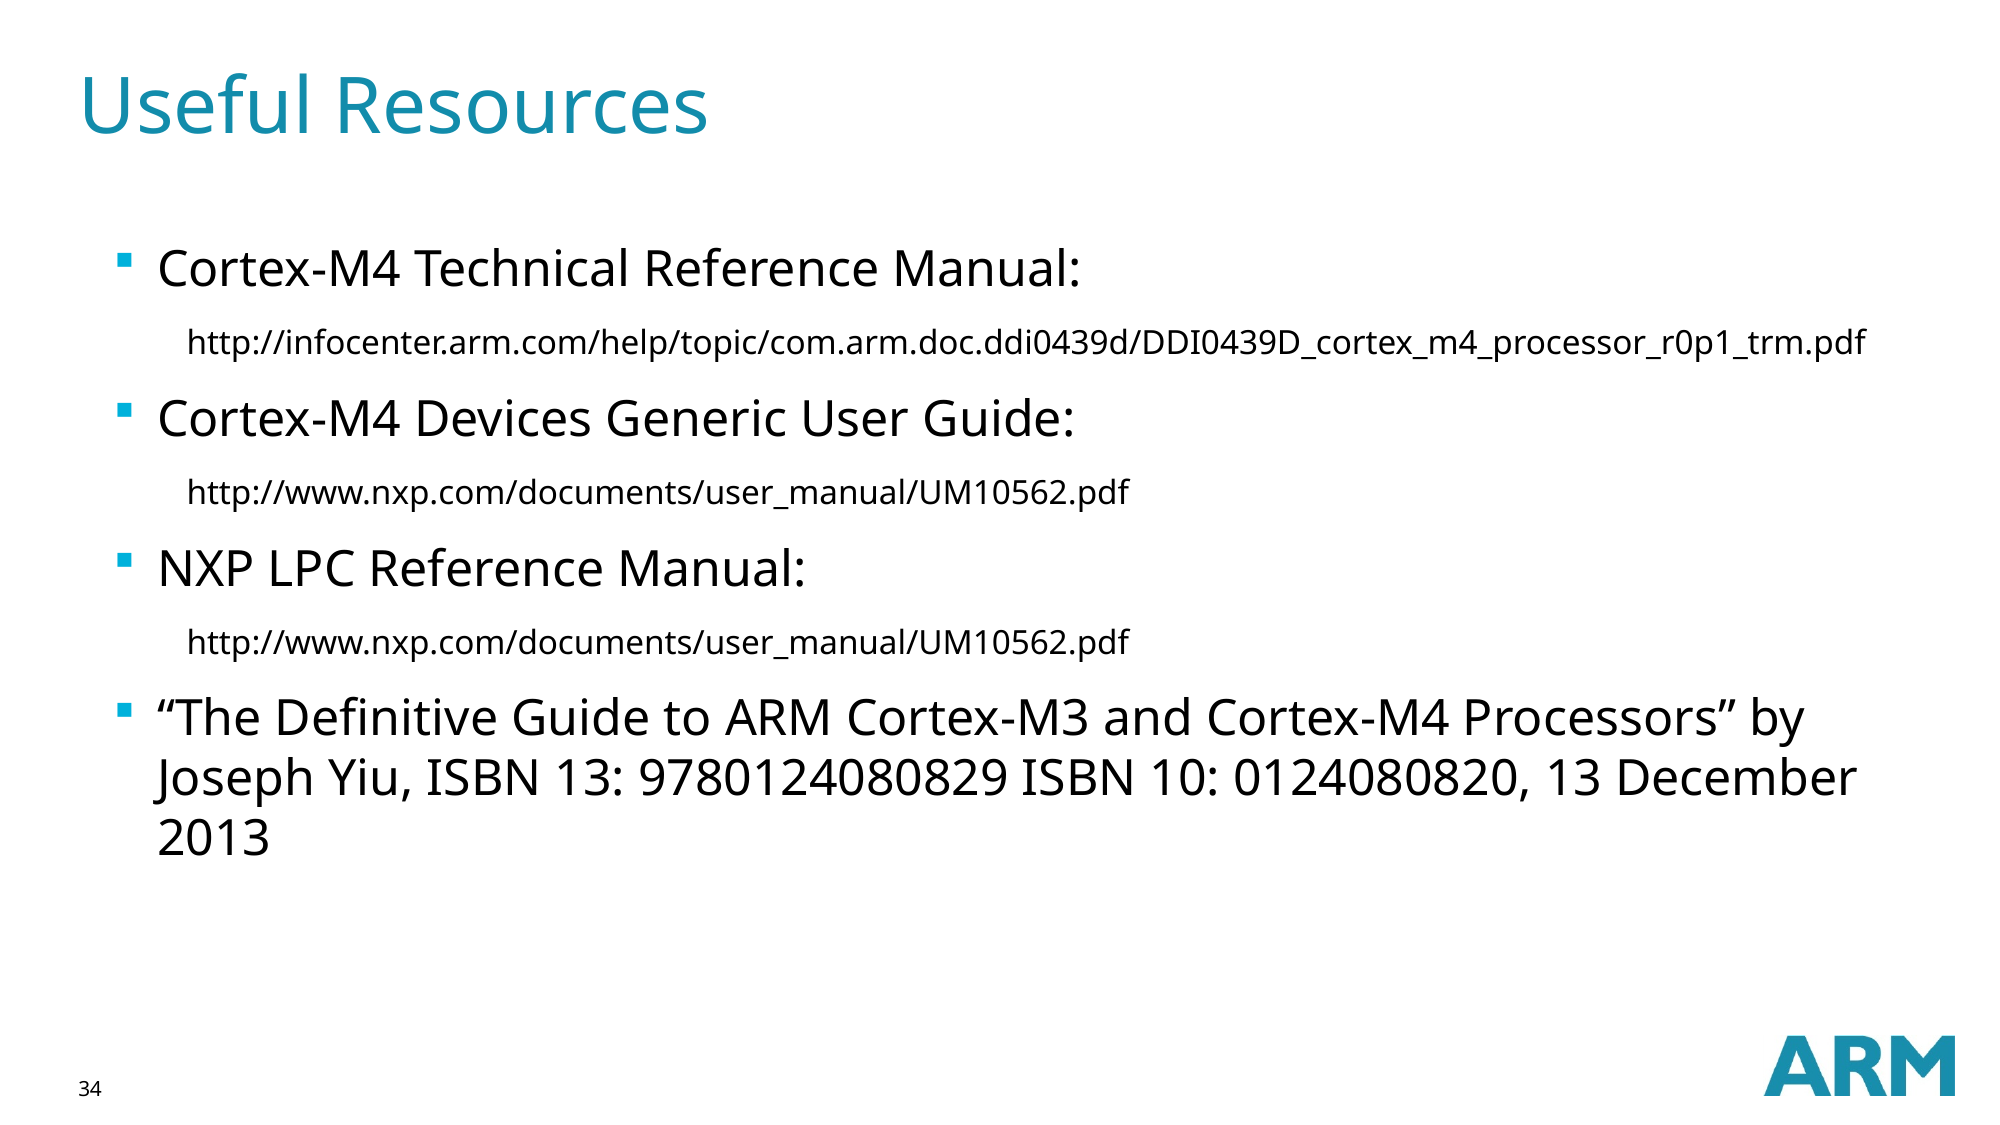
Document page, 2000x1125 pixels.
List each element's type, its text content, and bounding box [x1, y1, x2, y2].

title Useful Resources [78, 55, 1910, 150]
picture [1763, 1035, 1955, 1096]
list Cortex-M4 Technical Reference Manual: http://infocenter.arm.com/help/topic/com.arm.doc.ddi0439d/DDI0439D_cortex_m4_processor_r0p1_trm.pdf Cortex-M4 Devices Generic User Guide: http://www.nxp.com/documents/user_manual/UM10562.pdf NXP LPC Reference Manual: http://www.nxp.com/documents/user_manual/UM10562.pdf “The Definitive Guide to ARM Cortex-M3 and Cortex-M4 Processors” by Joseph Yiu, ISBN 13: 9780124080829 ISBN 10: 0124080820, 13 December 2013 [113, 236, 1886, 1004]
